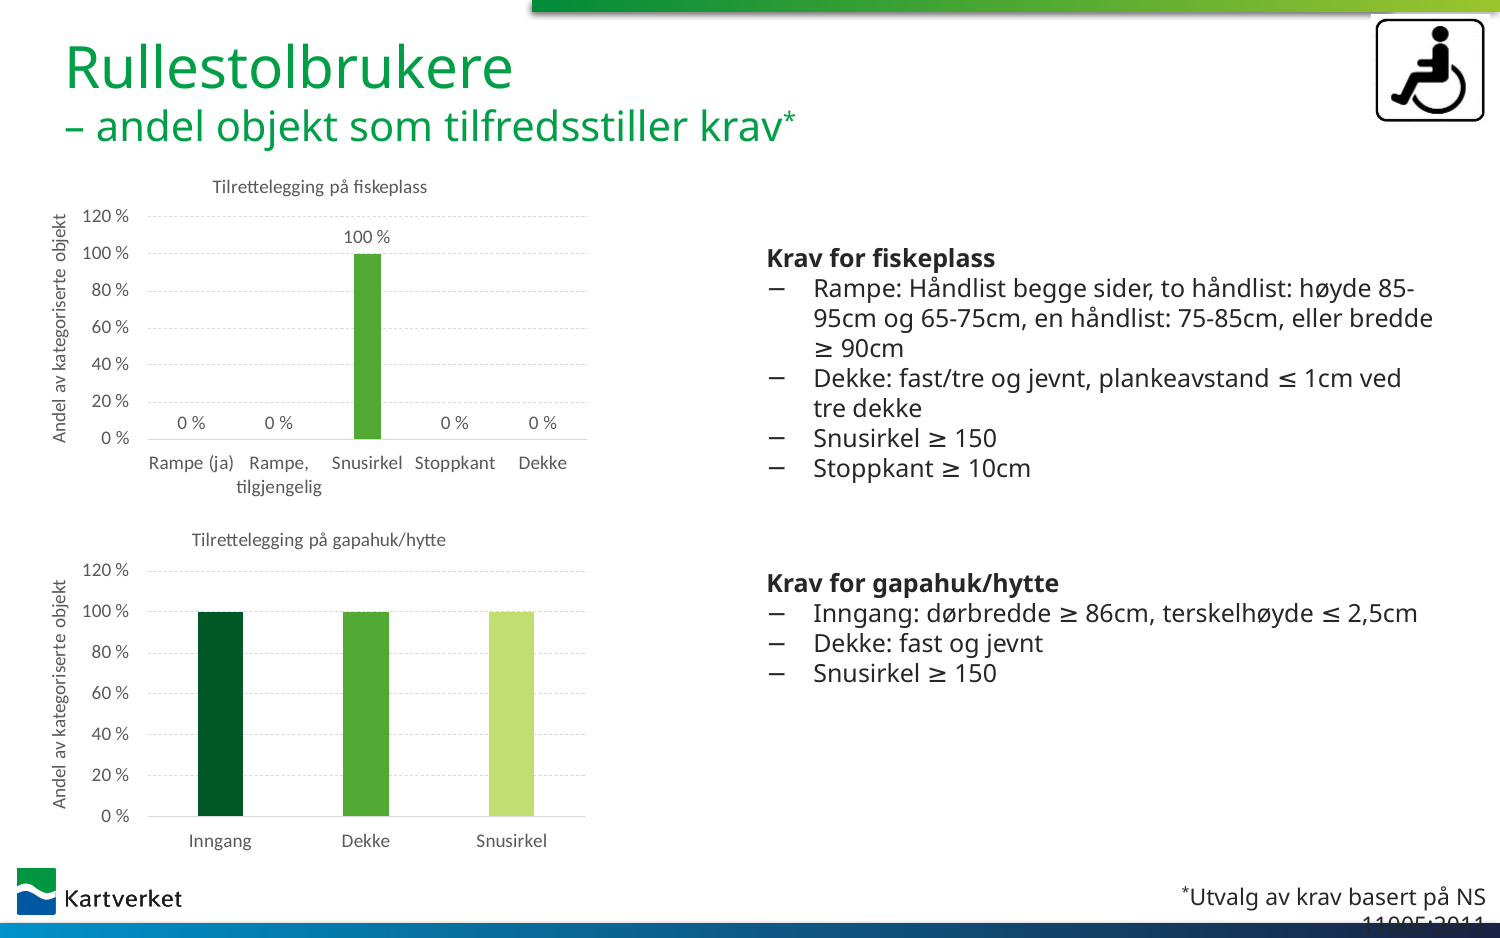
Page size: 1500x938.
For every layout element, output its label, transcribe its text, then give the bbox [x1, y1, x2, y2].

picture [41, 166, 598, 505]
text_box *Utvalg av krav basert på NS 11005:2011 [1068, 873, 1500, 938]
text_box Krav for gapahuk/hytte Inngang: dørbredde ≥ 86cm, terskelhøyde ≤ 2,5cm Dekke: fast og jevnt Snusirkel ≥ 150 [751, 560, 1452, 695]
picture [41, 520, 596, 859]
text_box Rullestolbrukere – andel objekt som tilfredsstiller krav* [49, 29, 1431, 158]
text_box Krav for fiskeplass Rampe: Håndlist begge sider, to håndlist: høyde 85-95cm og 65-75cm, en håndlist: 75-85cm, eller bredde ≥ 90cm Dekke: fast/tre og jevnt, plankeavstand ≤ 1cm ved tre dekke Snusirkel ≥ 150 Stoppkant ≥ 10cm [751, 235, 1452, 490]
picture [1371, 13, 1491, 127]
